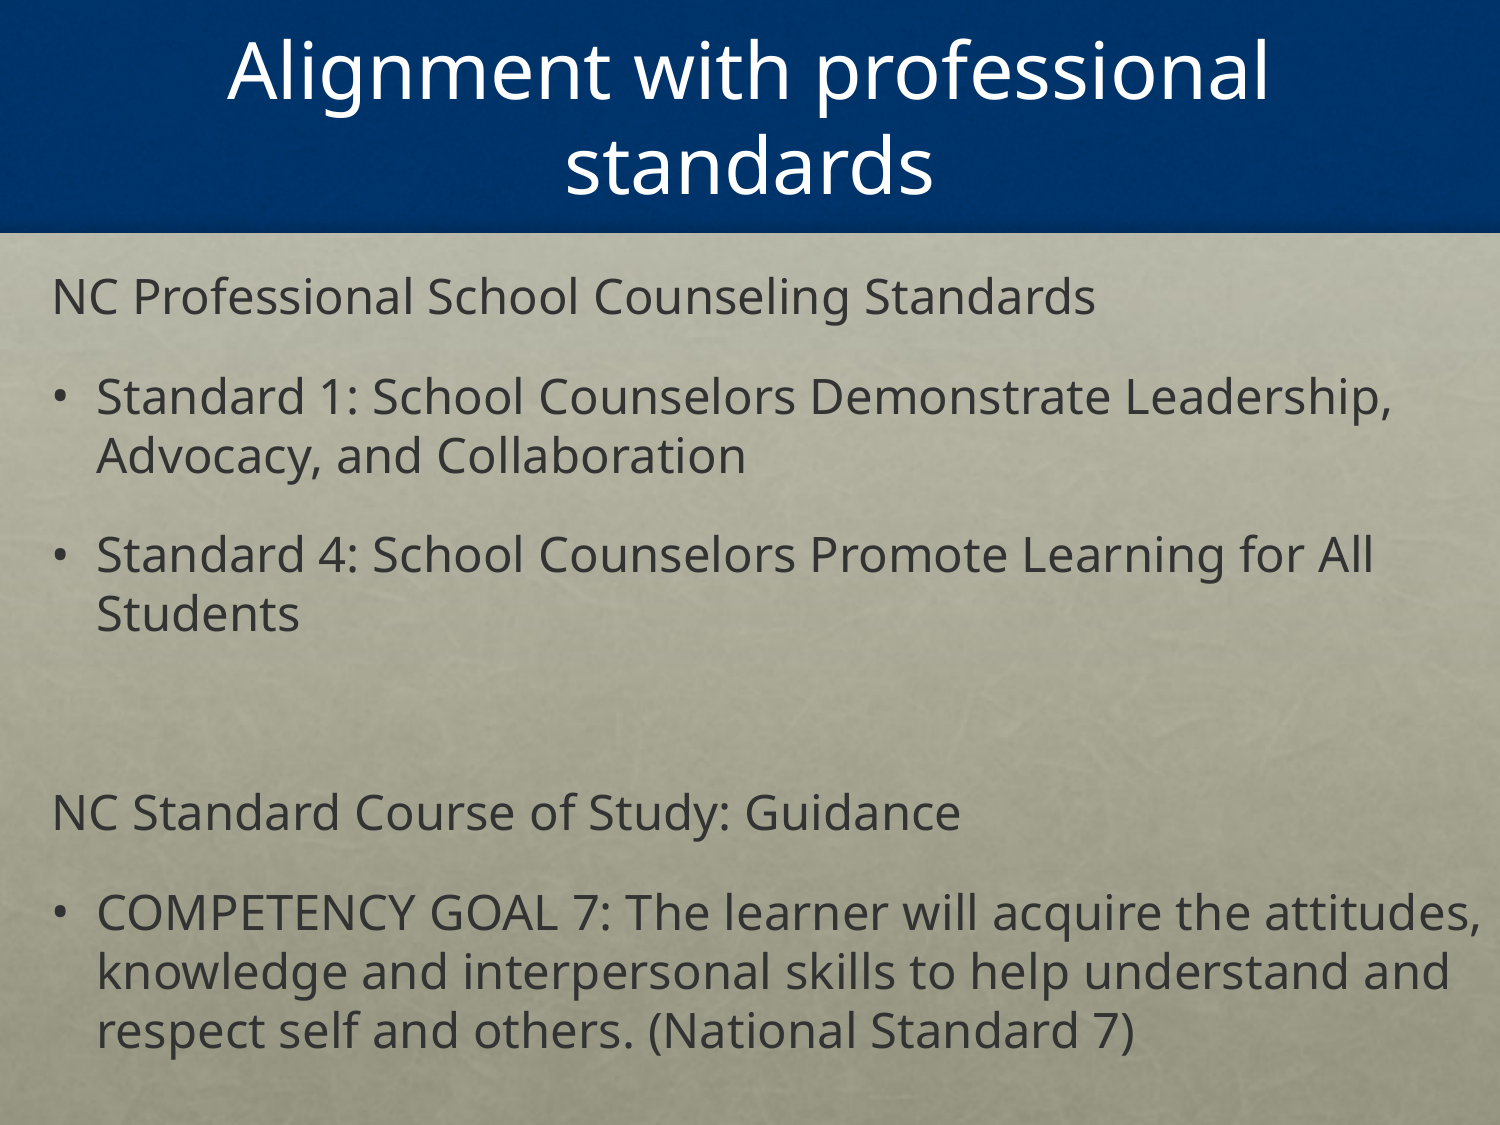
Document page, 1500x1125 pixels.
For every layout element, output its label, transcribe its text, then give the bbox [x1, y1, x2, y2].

list NC Professional School Counseling Standards Standard 1: School Counselors Demonstrate Leadership, Advocacy, and Collaboration Standard 4: School Counselors Promote Learning for All Students NC Standard Course of Study: Guidance COMPETENCY GOAL 7: The learner will acquire the attitudes, knowledge and interpersonal skills to help understand and respect self and others. (National Standard 7) [36, 258, 1500, 1088]
title Alignment with professional standards [127, 10, 1372, 221]
picture [0, 214, 1500, 1125]
